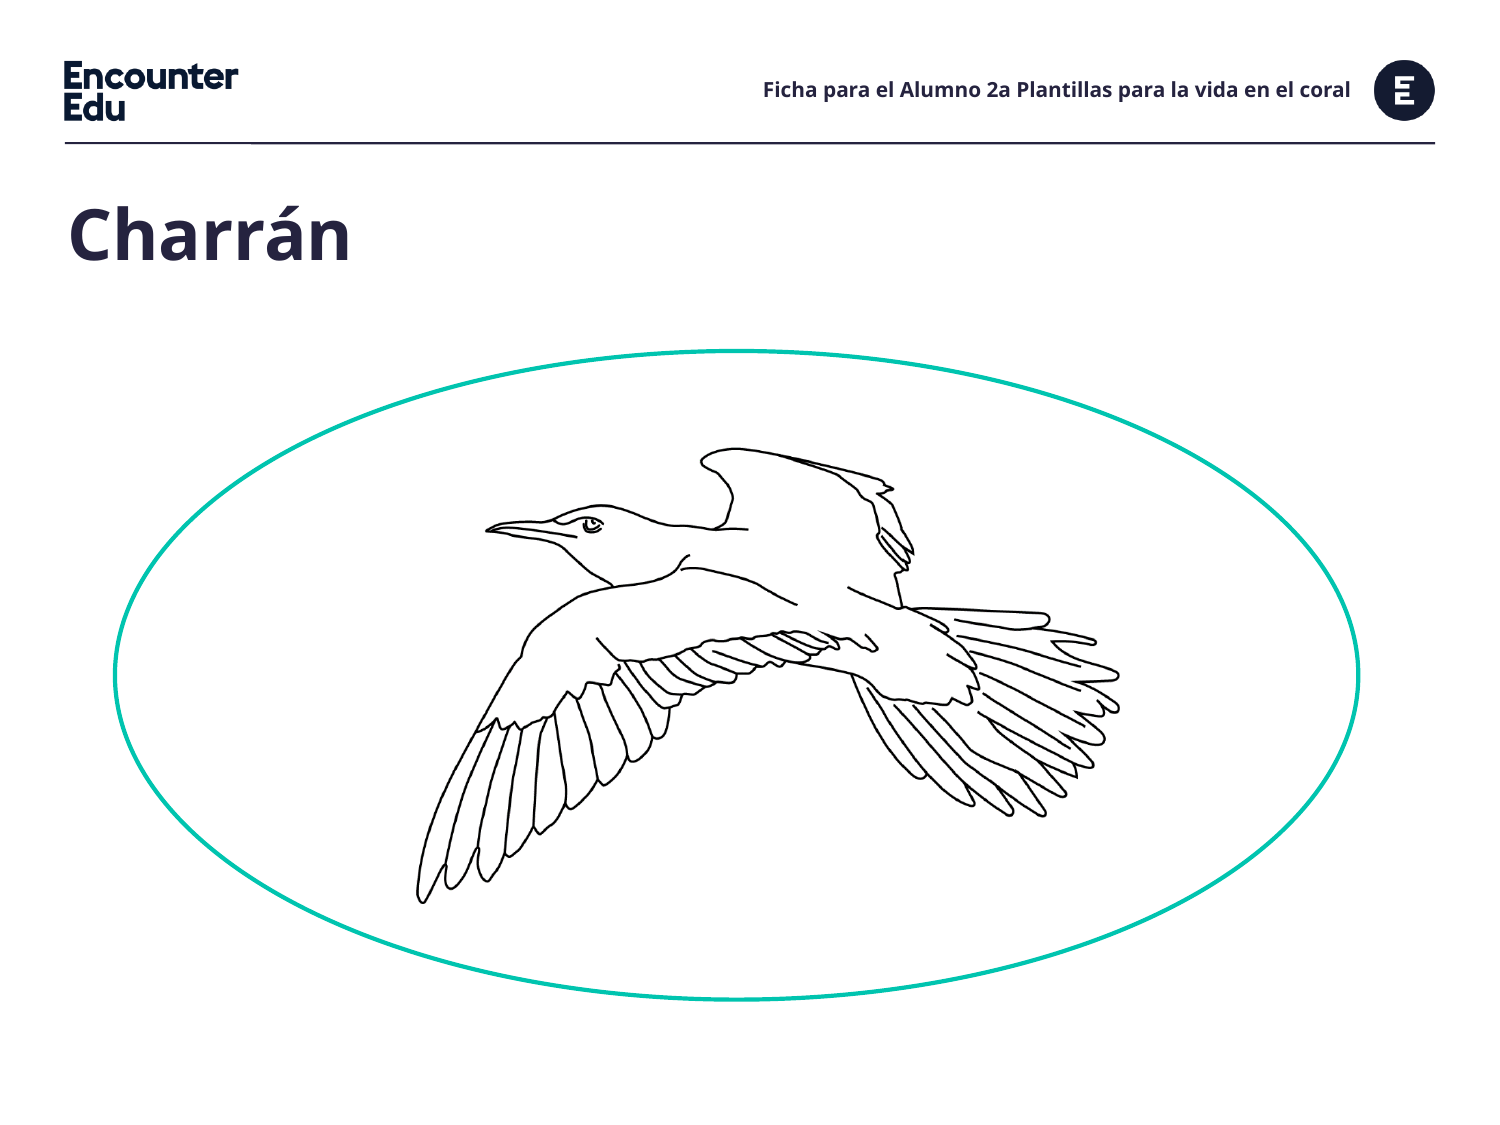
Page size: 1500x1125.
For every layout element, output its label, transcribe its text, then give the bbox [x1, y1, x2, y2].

title Ficha para el Alumno 2a Plantillas para la vida en el coral [749, 67, 1359, 114]
picture [1372, 58, 1436, 122]
picture [60, 59, 243, 122]
picture [416, 446, 1120, 904]
list Charrán [59, 191, 929, 394]
text_box [114, 366, 1359, 1000]
